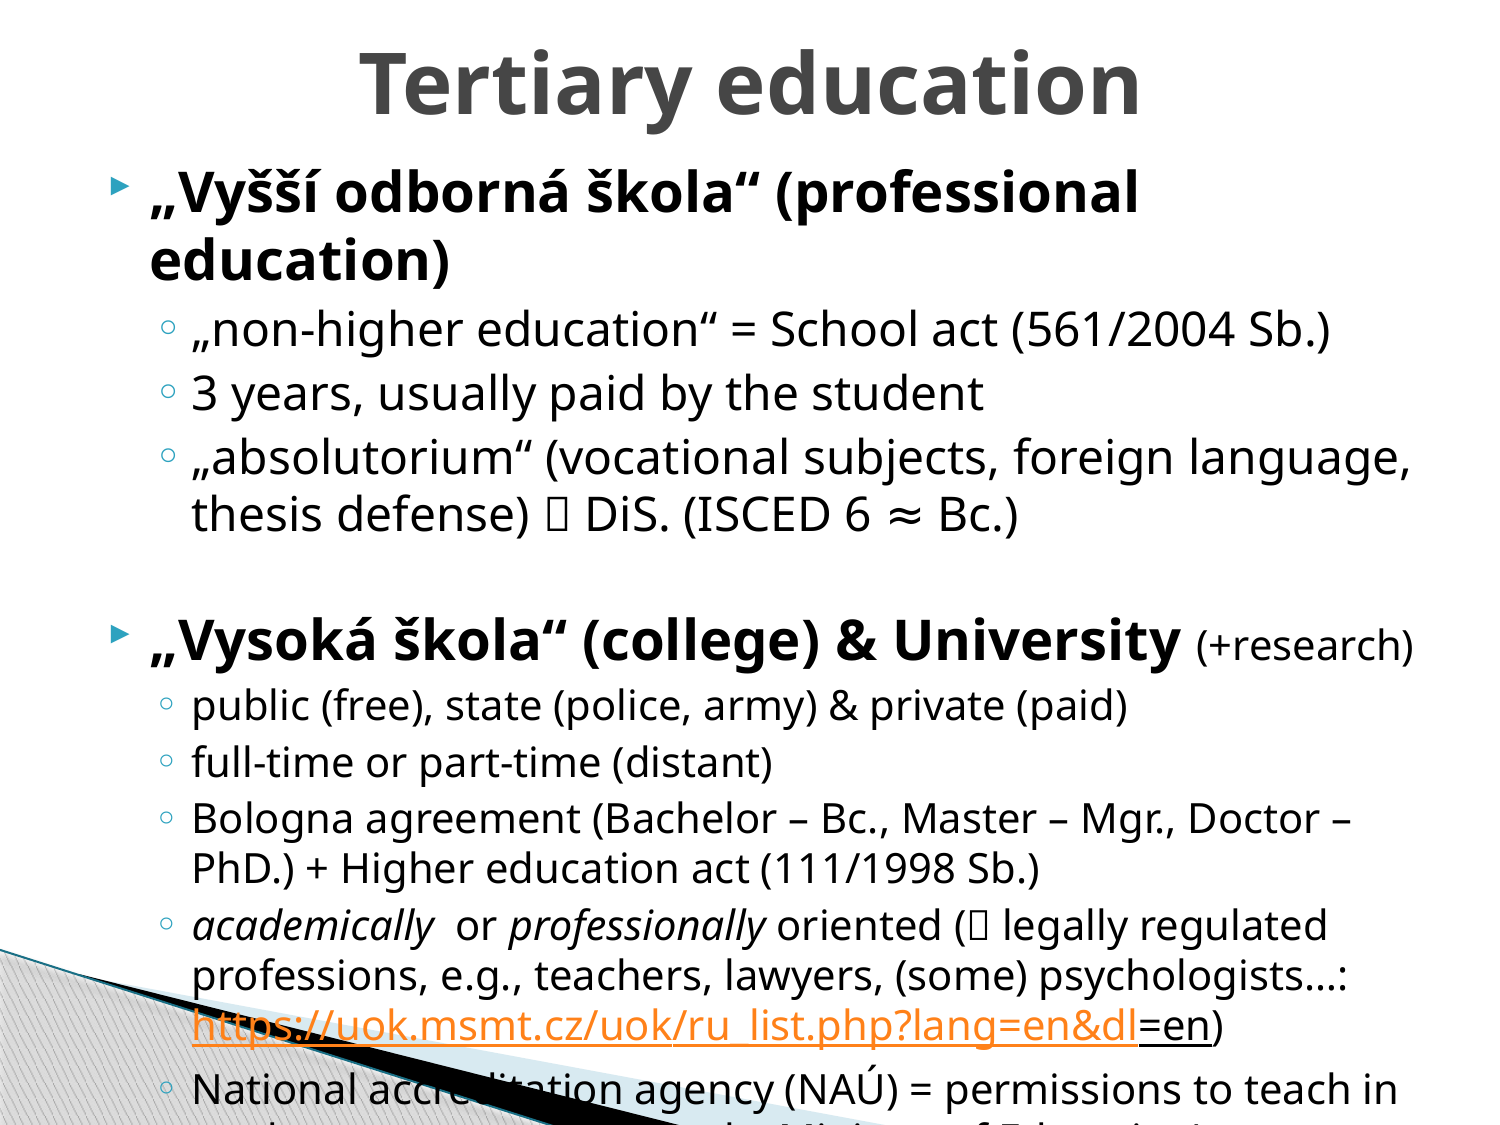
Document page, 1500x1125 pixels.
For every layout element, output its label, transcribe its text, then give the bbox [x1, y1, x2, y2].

title Tertiary education [76, 0, 1427, 161]
list „Vyšší odborná škola“ (professional education) „non-higher education“ = School act (561/2004 Sb.) 3 years, usually paid by the student „absolutorium“ (vocational subjects, foreign language, thesis defense)  DiS. (ISCED 6 ≈ Bc.) „Vysoká škola“ (college) & University (+research) public (free), state (police, army) & private (paid) full-time or part-time (distant) Bologna agreement (Bachelor – Bc., Master – Mgr., Doctor – PhD.) + Higher education act (111/1998 Sb.) academically or professionally oriented ( legally regulated professions, e.g., teachers, lawyers, (some) psychologists…: https://uok.msmt.cz/uok/ru_list.php?lang=en&dl=en) National accreditation agency (NAÚ) = permissions to teach in study programmes (formerly: Ministry of Education) [75, 149, 1471, 1094]
